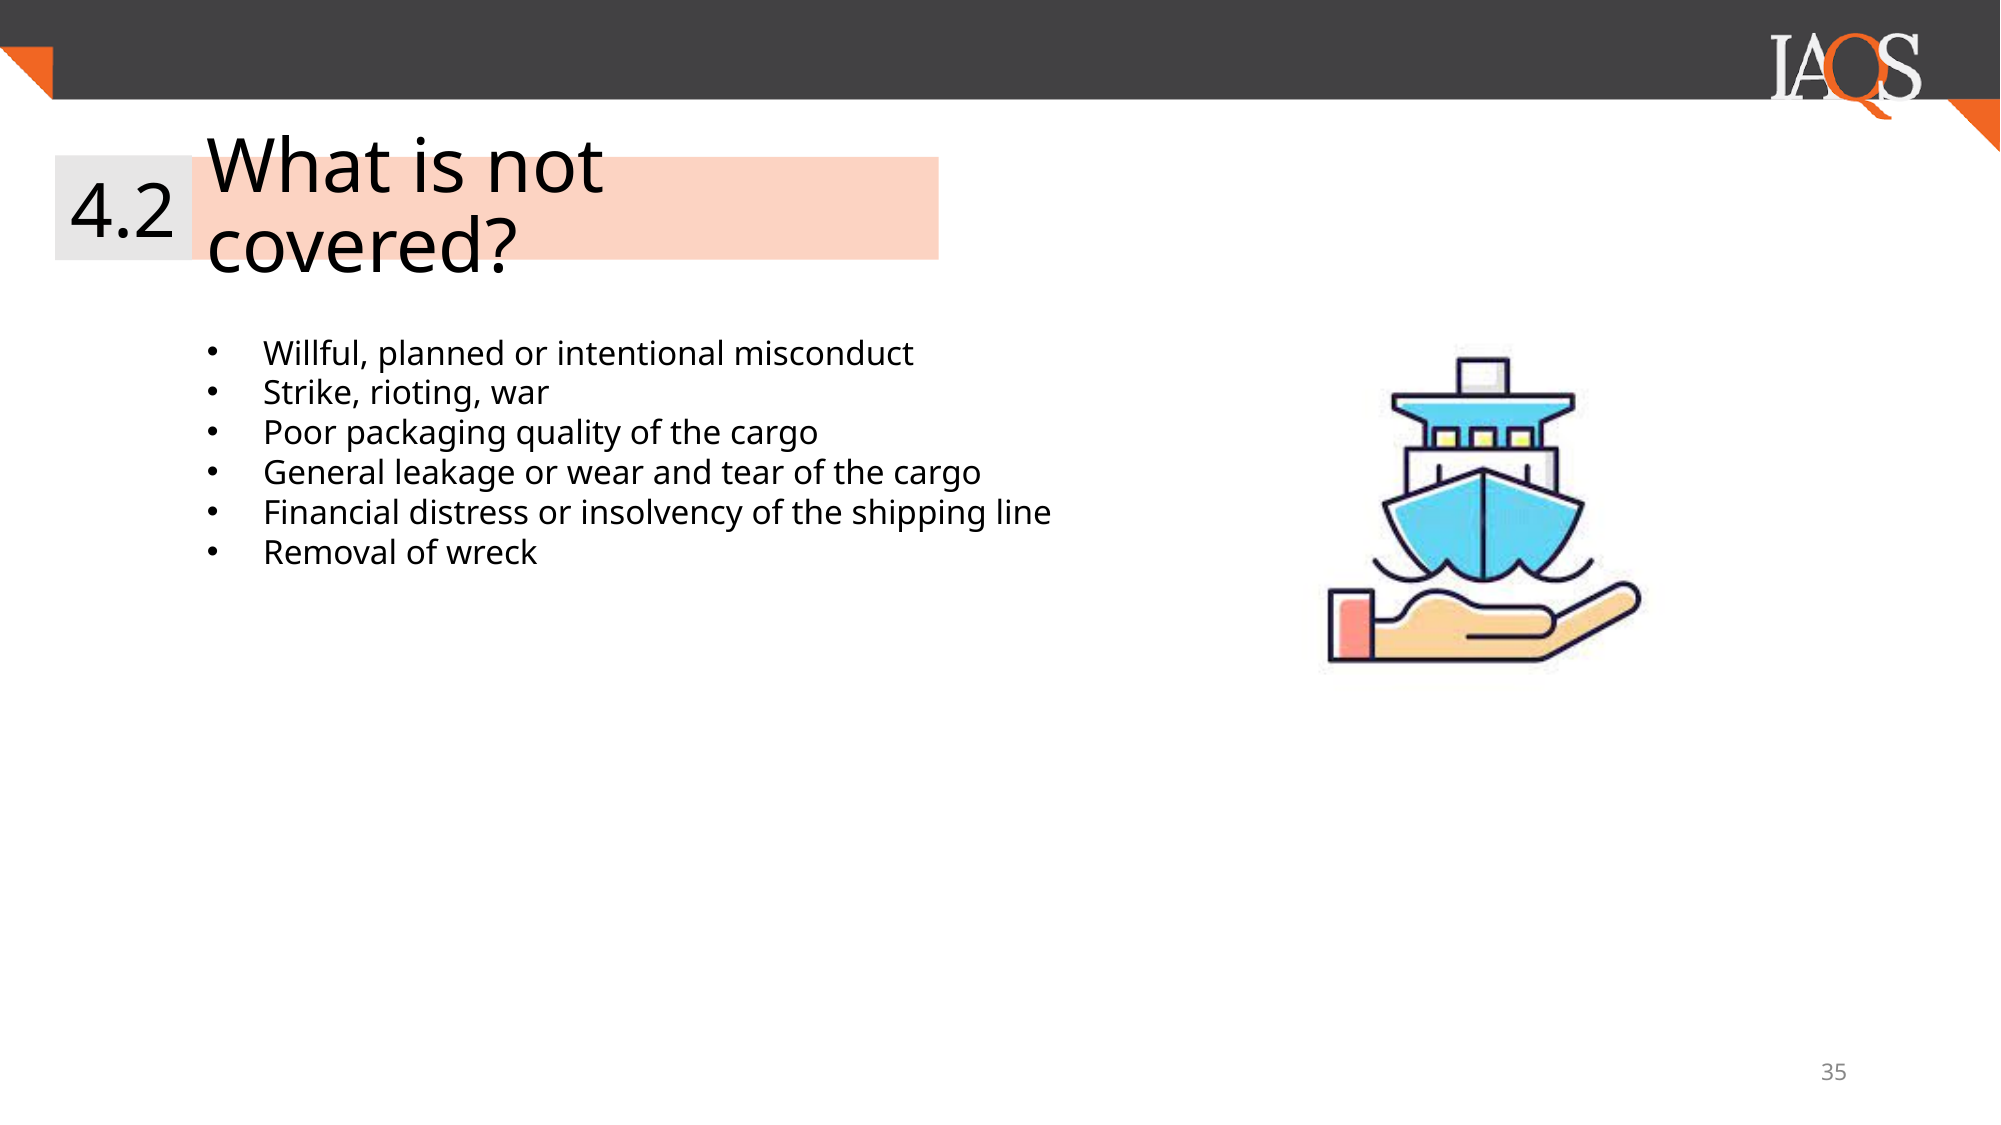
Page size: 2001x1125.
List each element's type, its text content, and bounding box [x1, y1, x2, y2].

picture [0, 0, 2000, 152]
slide_number ‹#› [1412, 1042, 1863, 1103]
picture [1273, 299, 1697, 722]
text_box Willful, planned or intentional misconduct Strike, rioting, war Poor packaging quality of the cargo General leakage or wear and tear of the cargo Financial distress or insolvency of the shipping line Removal of wreck [191, 324, 1108, 579]
text_box 4.2 [55, 155, 192, 261]
title What is not covered? [192, 156, 939, 260]
